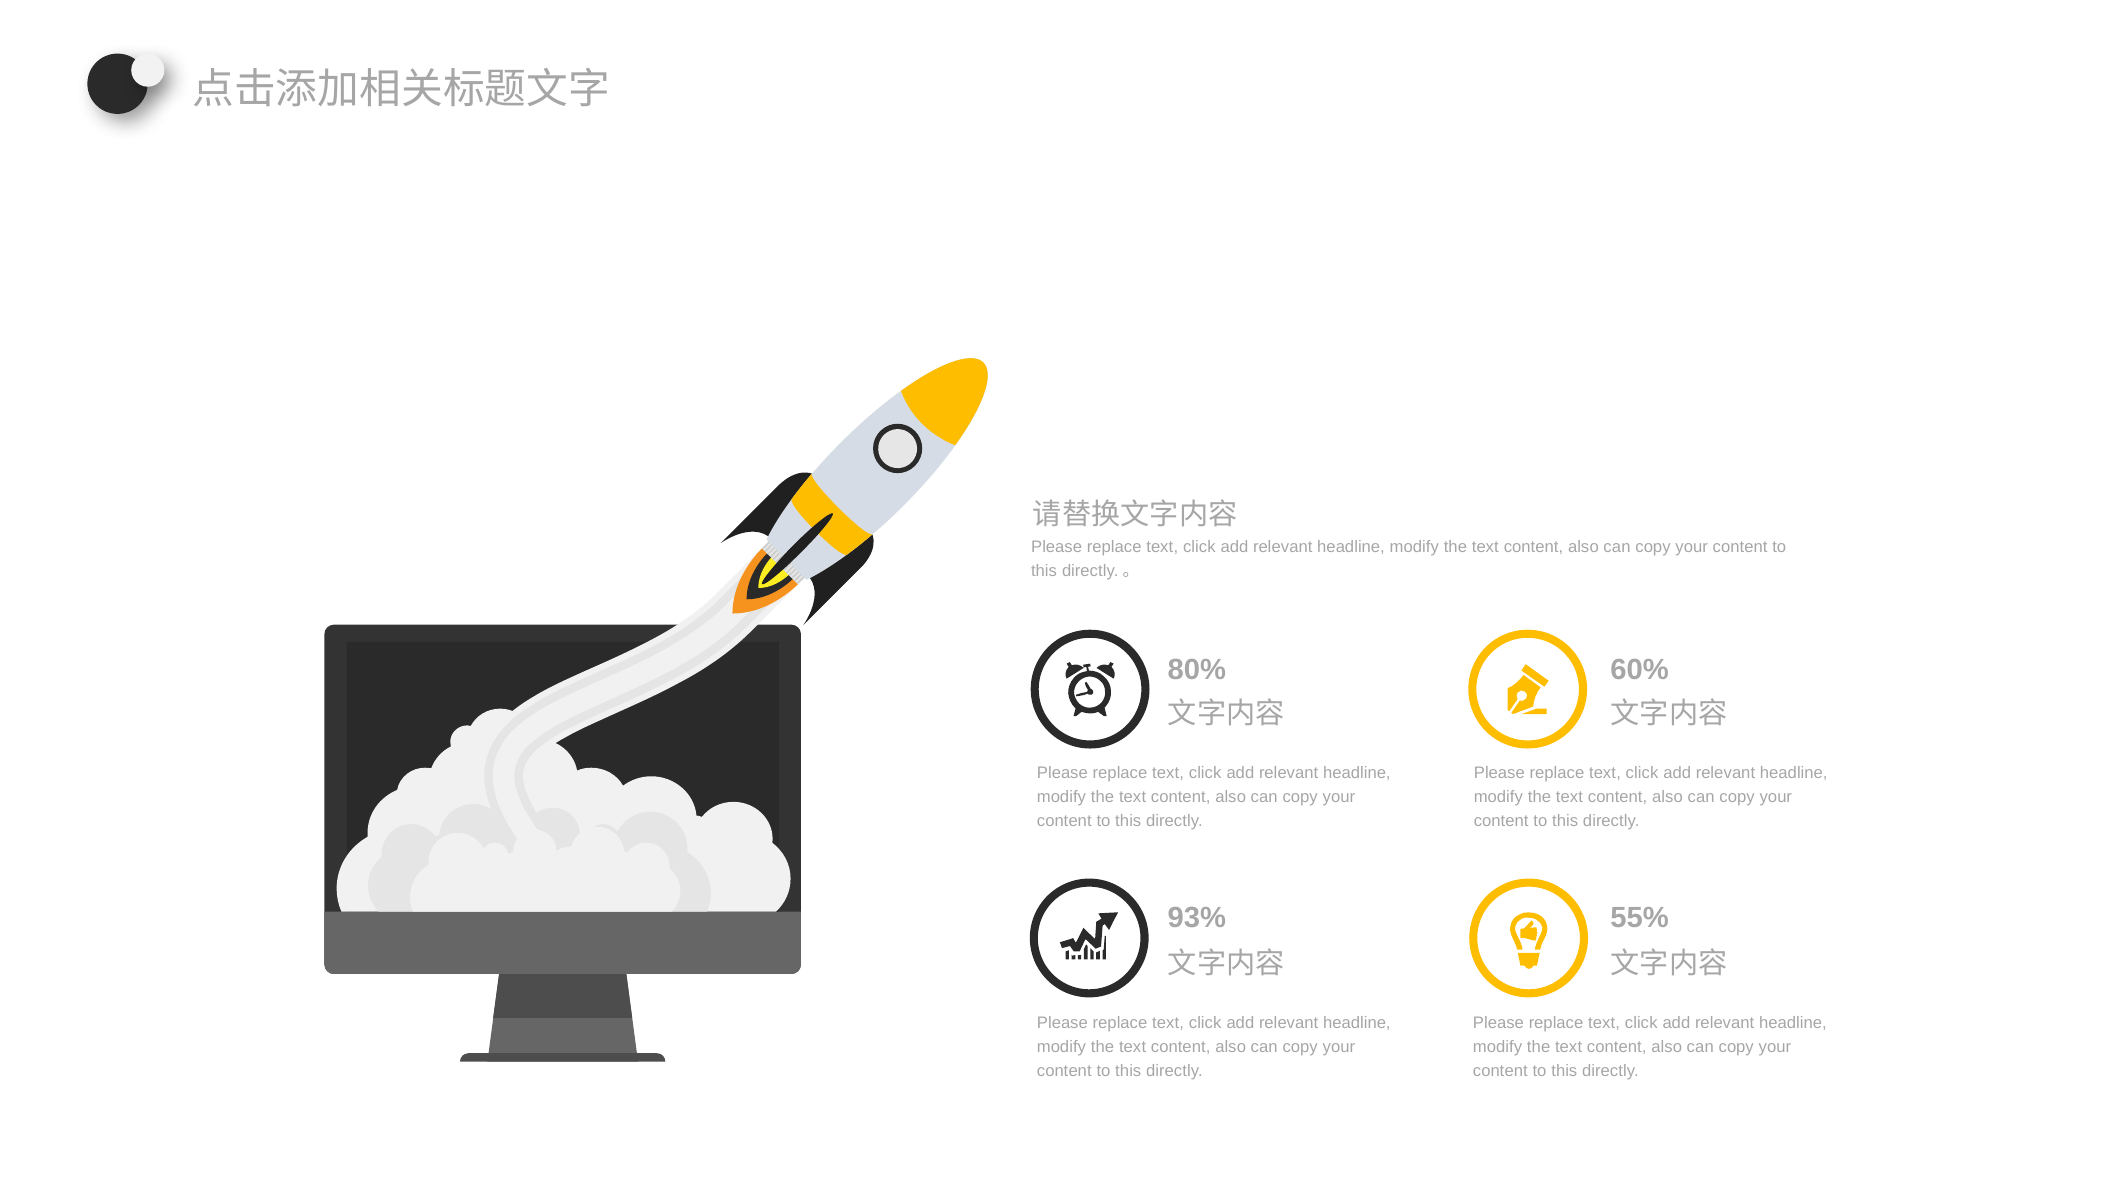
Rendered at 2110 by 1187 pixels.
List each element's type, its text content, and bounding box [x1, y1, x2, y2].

text_box [130, 52, 166, 88]
text_box 80% [1152, 636, 1242, 693]
text_box Please replace text, click add relevant headline, modify the text content, also can copy your content to this directly.。 [1016, 524, 1825, 588]
text_box Please replace text, click add relevant headline, modify the text content, also can copy your content to this directly. [1458, 1000, 1852, 1087]
text_box [1029, 628, 1151, 750]
text_box 文字内容 [1153, 680, 1300, 737]
text_box 文字内容 [1595, 680, 1743, 737]
text_box 60% [1595, 636, 1684, 693]
text_box Please replace text, click add relevant headline, modify the text content, also can copy your content to this directly. [1022, 1000, 1416, 1087]
text_box [1096, 950, 1100, 960]
text_box [1507, 664, 1549, 715]
text_box 93% [1152, 883, 1242, 941]
text_box 文字内容 [1595, 930, 1743, 988]
text_box [1028, 877, 1150, 999]
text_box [324, 345, 1001, 1062]
text_box [1510, 912, 1548, 950]
text_box 55% [1595, 883, 1684, 941]
text_box [1083, 944, 1088, 960]
text_box 点击添加相关标题文字 [176, 53, 680, 114]
text_box [1065, 662, 1111, 717]
text_box 请替换文字内容 [1018, 481, 1253, 524]
text_box [1096, 662, 1115, 679]
text_box [1059, 912, 1119, 952]
text_box [1467, 628, 1589, 750]
text_box [1102, 935, 1106, 960]
text_box 文字内容 [1153, 930, 1300, 988]
text_box Please replace text, click add relevant headline, modify the text content, also can copy your content to this directly. [1459, 750, 1853, 837]
text_box [1468, 877, 1590, 999]
text_box [1090, 948, 1094, 960]
text_box Please replace text, click add relevant headline, modify the text content, also can copy your content to this directly. [1022, 750, 1416, 837]
text_box [1517, 952, 1540, 969]
text_box [1065, 950, 1069, 960]
text_box [86, 52, 142, 115]
